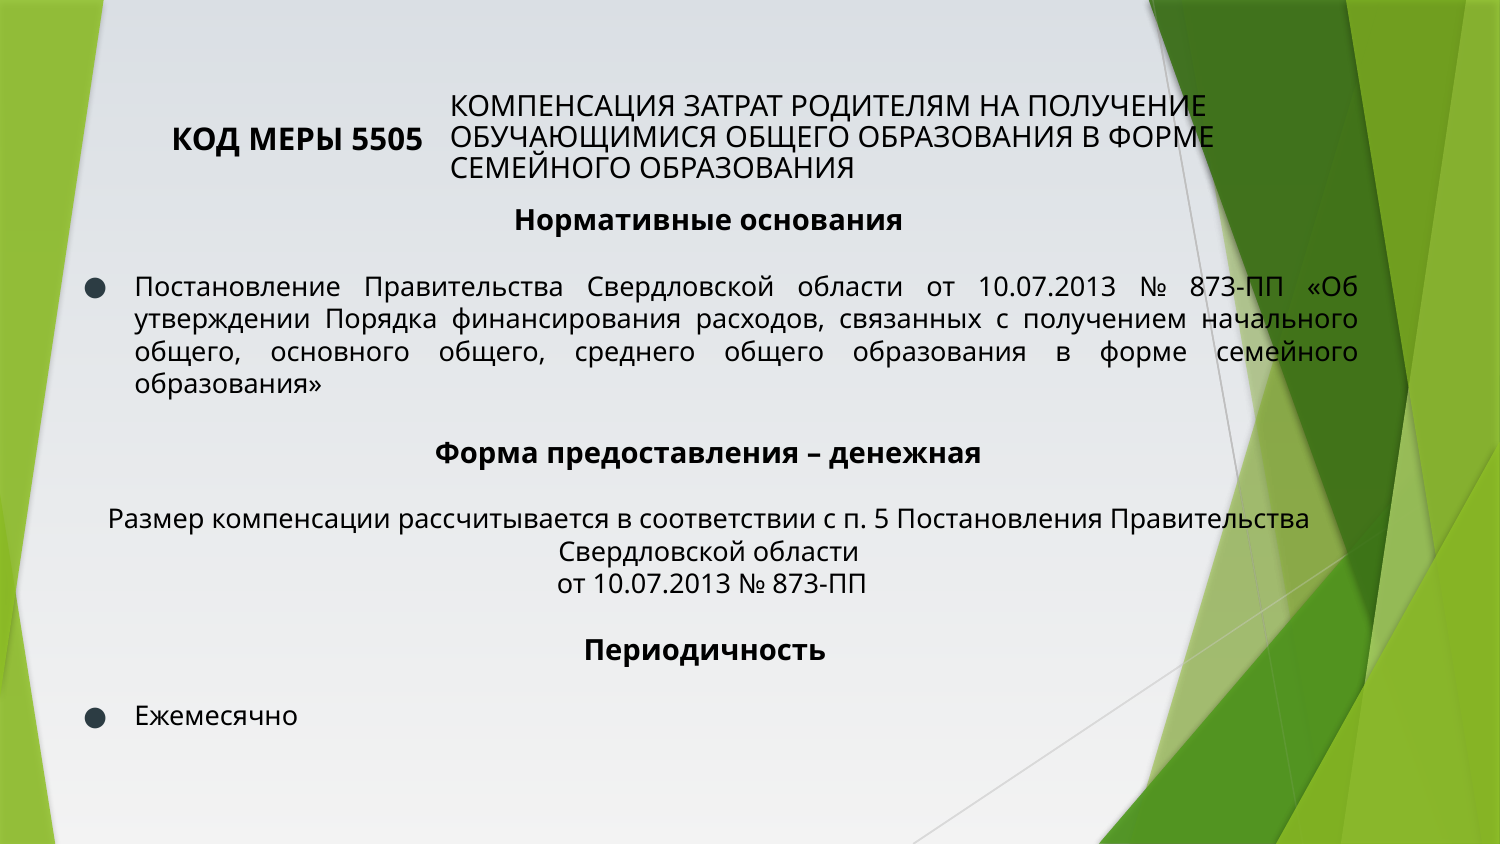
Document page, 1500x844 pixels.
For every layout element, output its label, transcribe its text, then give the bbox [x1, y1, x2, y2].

text_box КОД МЕРЫ 5505 [122, 79, 439, 196]
title Компенсация затрат родителям на получение обучающимися общего образования в форме семейного образования [439, 80, 1384, 197]
text_box Нормативные основания Постановление Правительства Свердловской области от 10.07.2013 № 873-ПП «Об утверждении Порядка финансирования расходов, связанных с получением начального общего, основного общего, среднего общего образования в форме семейного образования» Форма предоставления – денежная Размер компенсации рассчитывается в соответствии с п. 5 Постановления Правительства Свердловской области от 10.07.2013 № 873-ПП Периодичность Ежемесячно [48, 196, 1370, 720]
